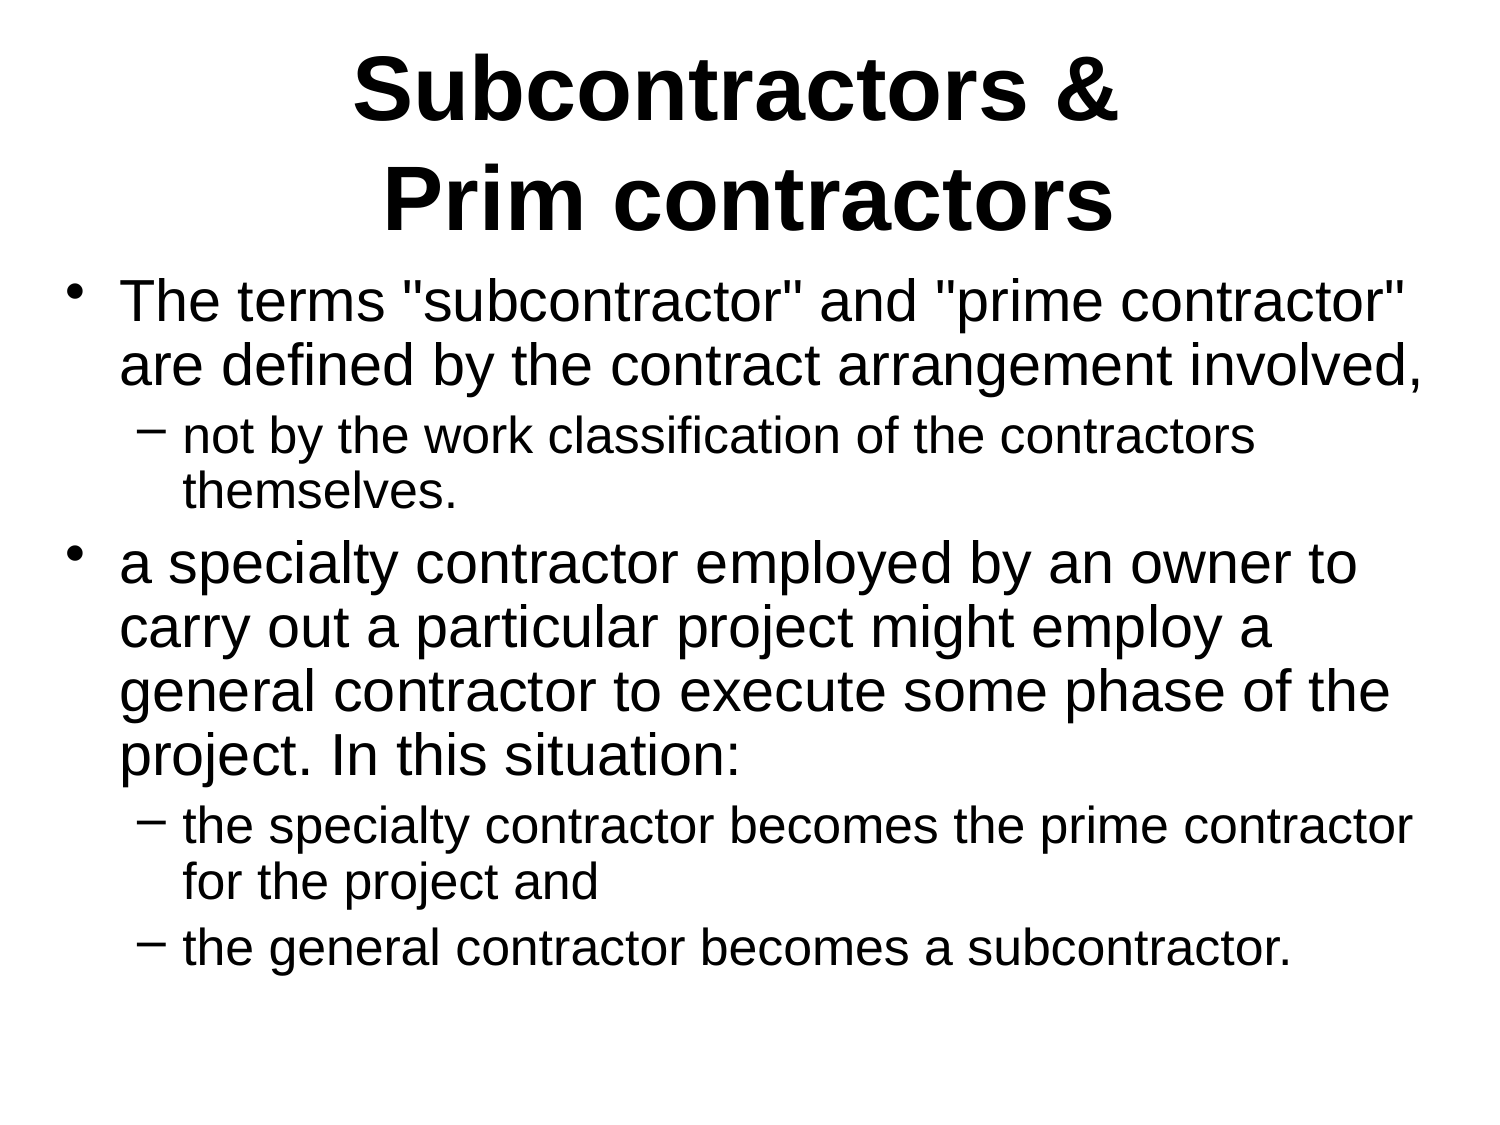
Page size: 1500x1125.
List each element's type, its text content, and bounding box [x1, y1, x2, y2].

title Subcontractors & Prim contractors [24, 44, 1476, 233]
list The terms "subcontractor" and "prime contractor" are defined by the contract arrangement involved, not by the work classification of the contractors themselves. a specialty contractor employed by an owner to carry out a particular project might employ a general contractor to execute some phase of the project. In this situation: the specialty contractor becomes the prime contractor for the project and the general contractor becomes a subcontractor. [49, 262, 1451, 1051]
